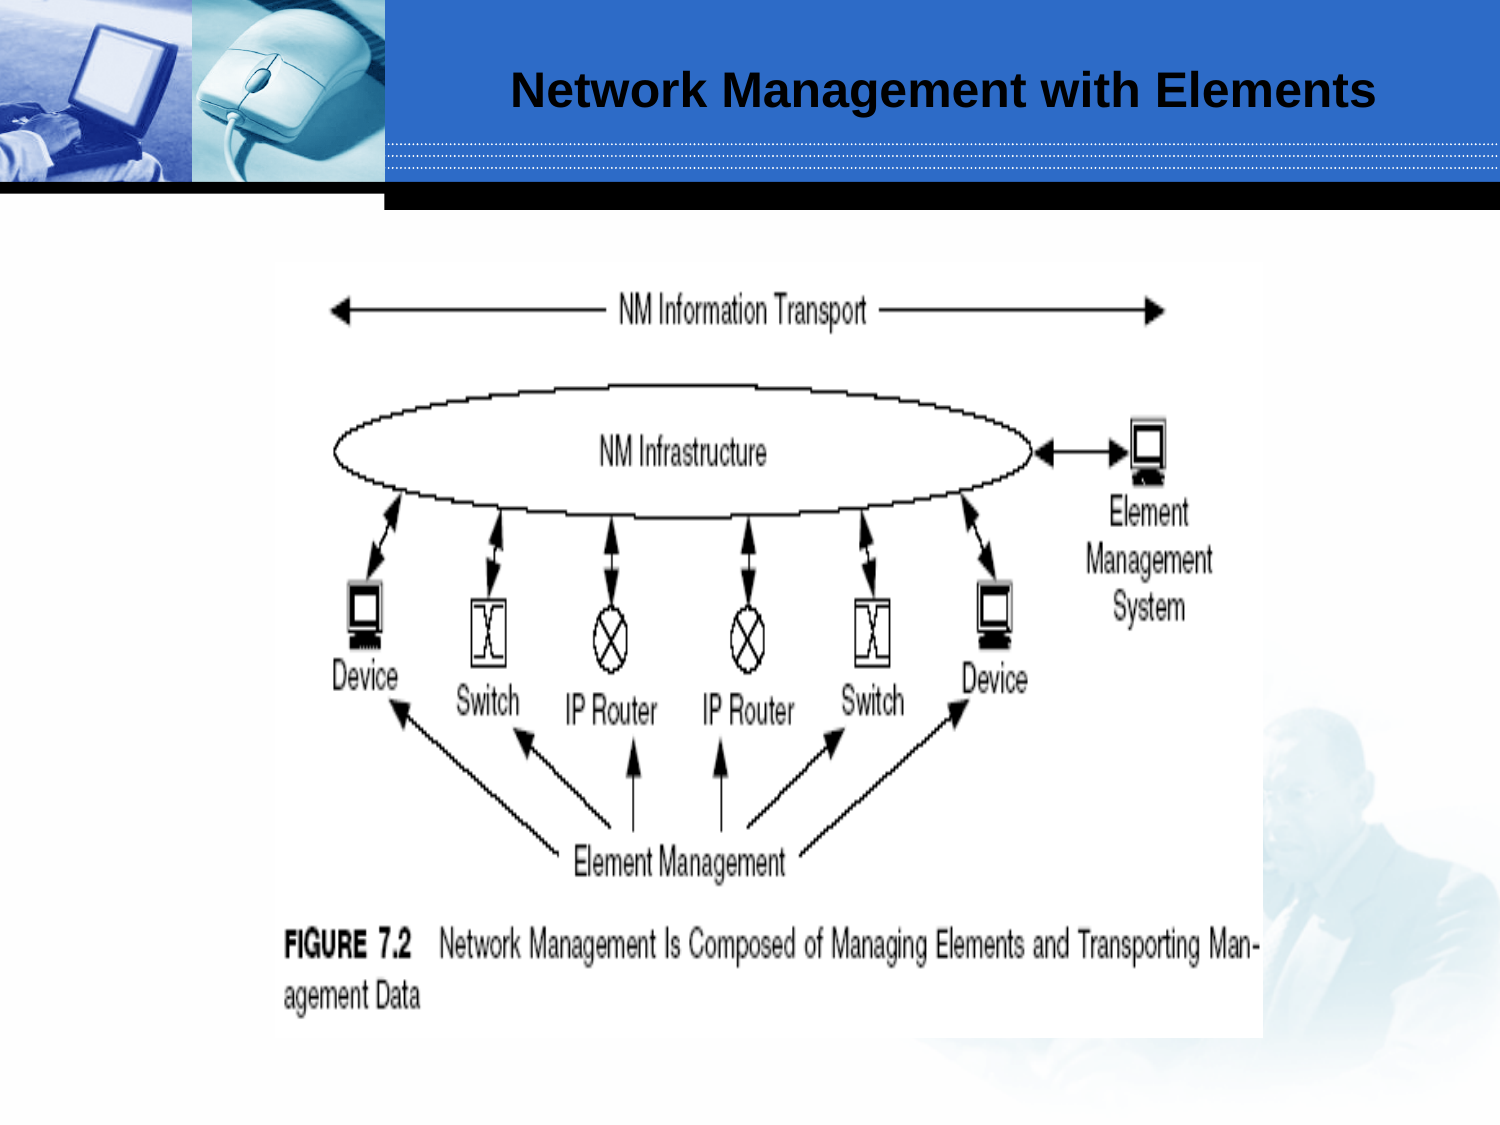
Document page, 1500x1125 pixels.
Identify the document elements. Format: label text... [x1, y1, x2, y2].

title Network Management with Elements [312, 50, 1500, 253]
picture [0, 0, 385, 181]
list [274, 262, 1263, 1038]
picture [0, 194, 1500, 1125]
